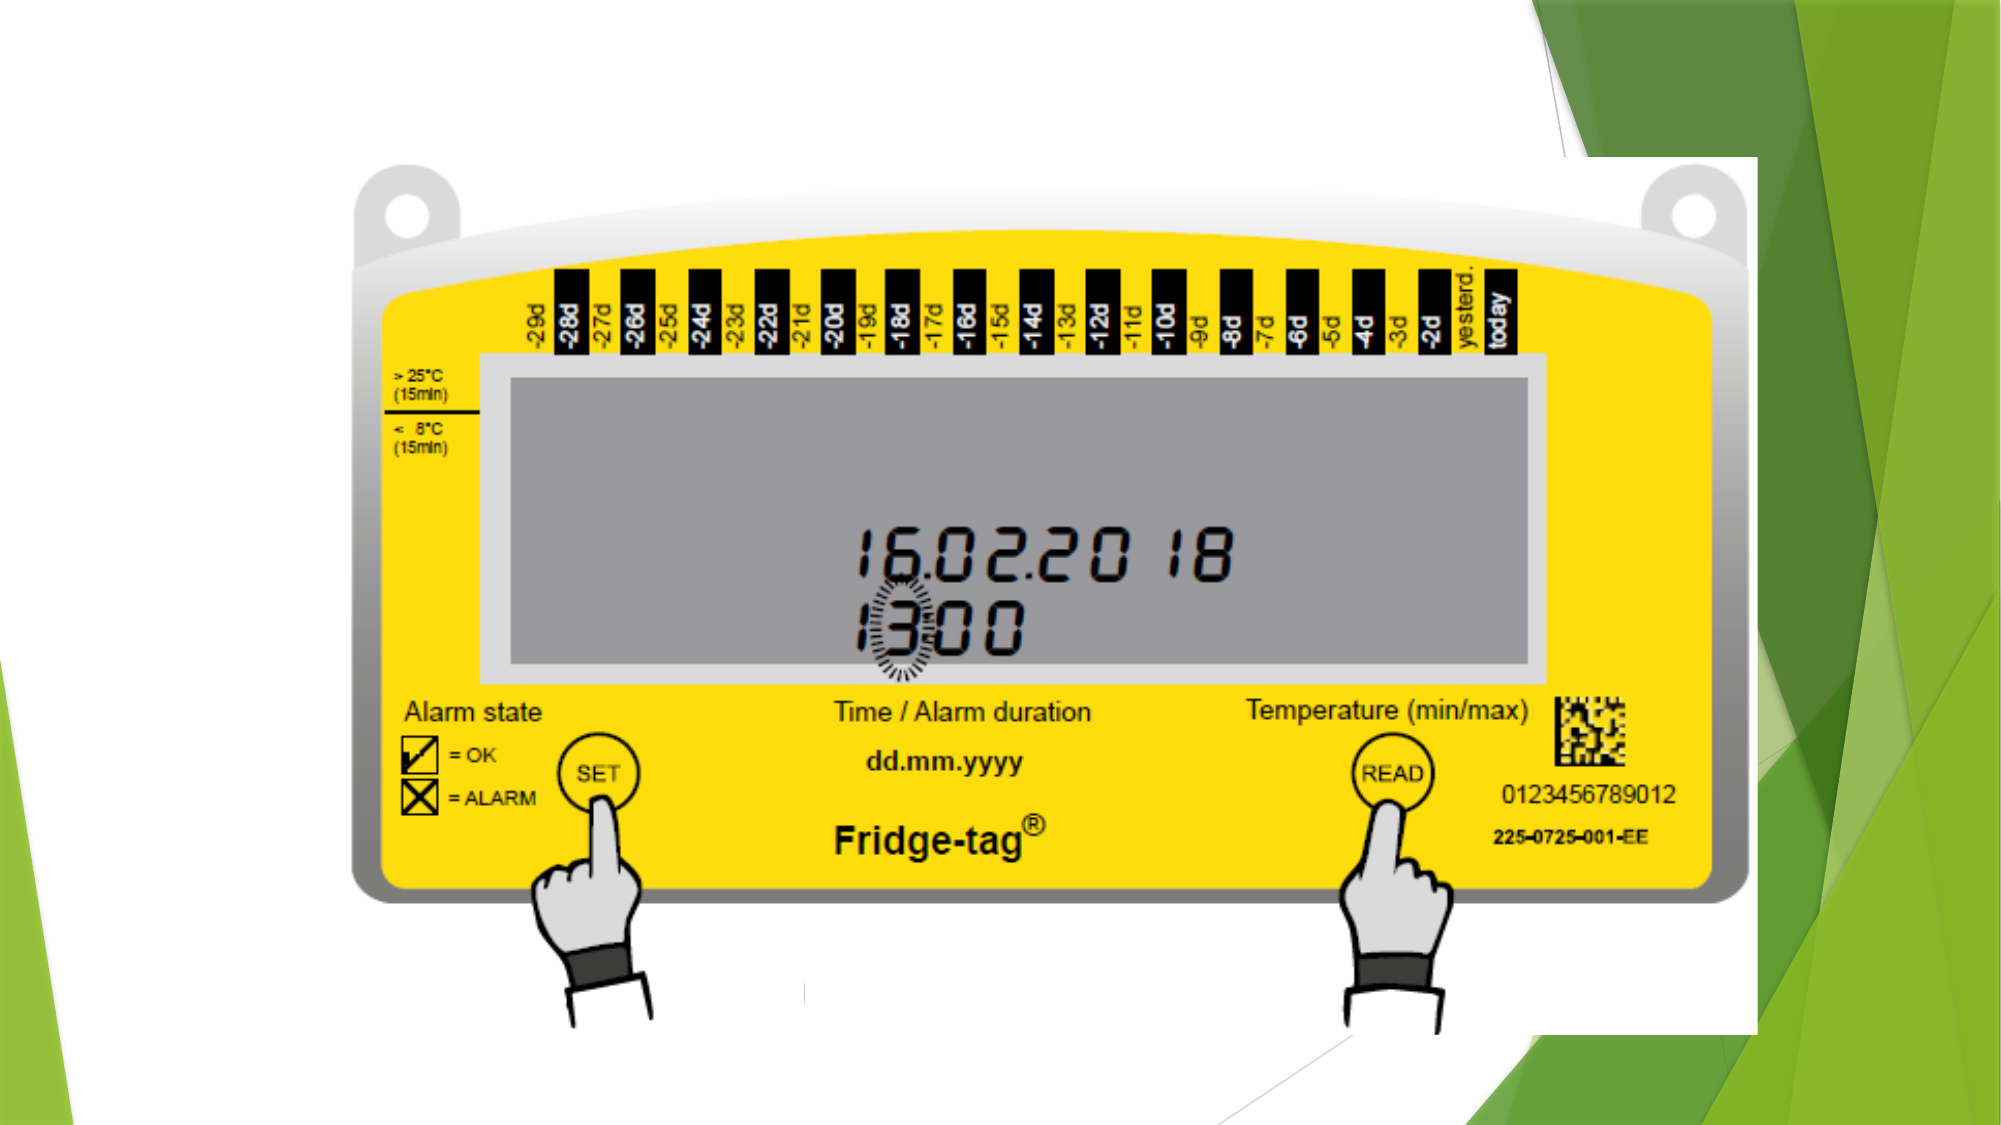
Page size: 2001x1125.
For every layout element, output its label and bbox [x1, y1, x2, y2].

text_box [348, 157, 1759, 1057]
